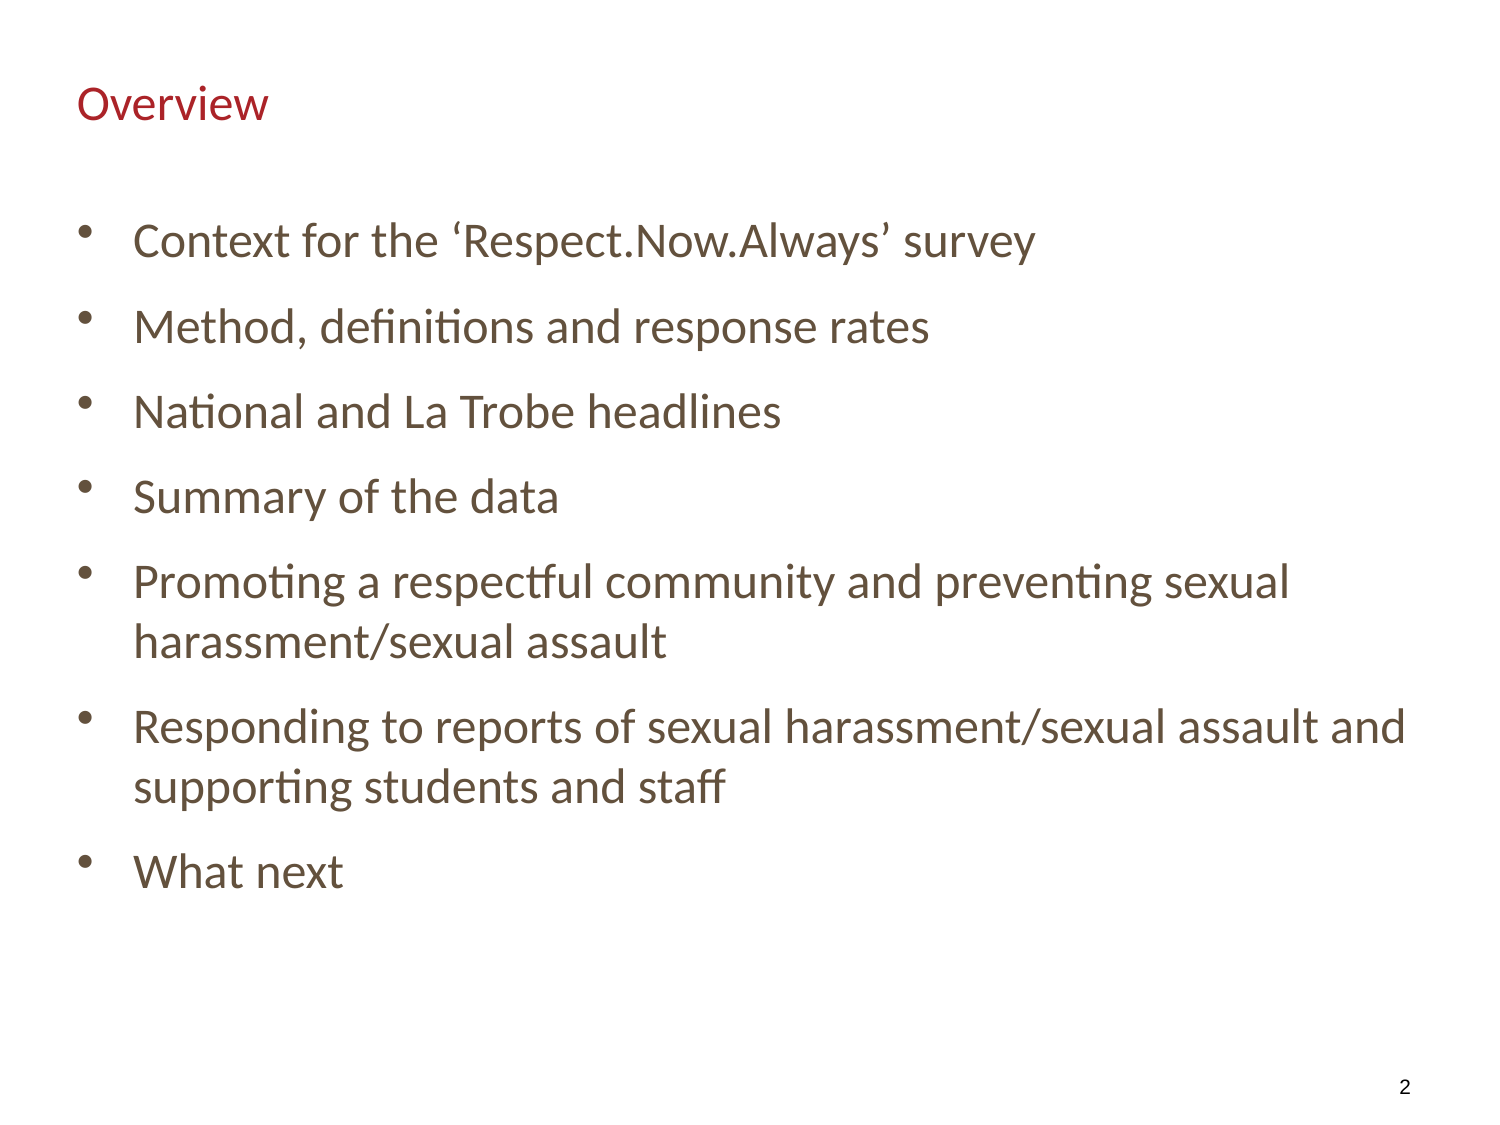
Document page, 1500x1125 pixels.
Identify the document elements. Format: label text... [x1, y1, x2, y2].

text_box Context for the ‘Respect.Now.Always’ survey Method, definitions and response rates National and La Trobe headlines Summary of the data Promoting a respectful community and preventing sexual harassment/sexual assault Responding to reports of sexual harassment/sexual assault and supporting students and staff What next [76, 207, 1424, 346]
title Overview [76, 70, 1471, 208]
